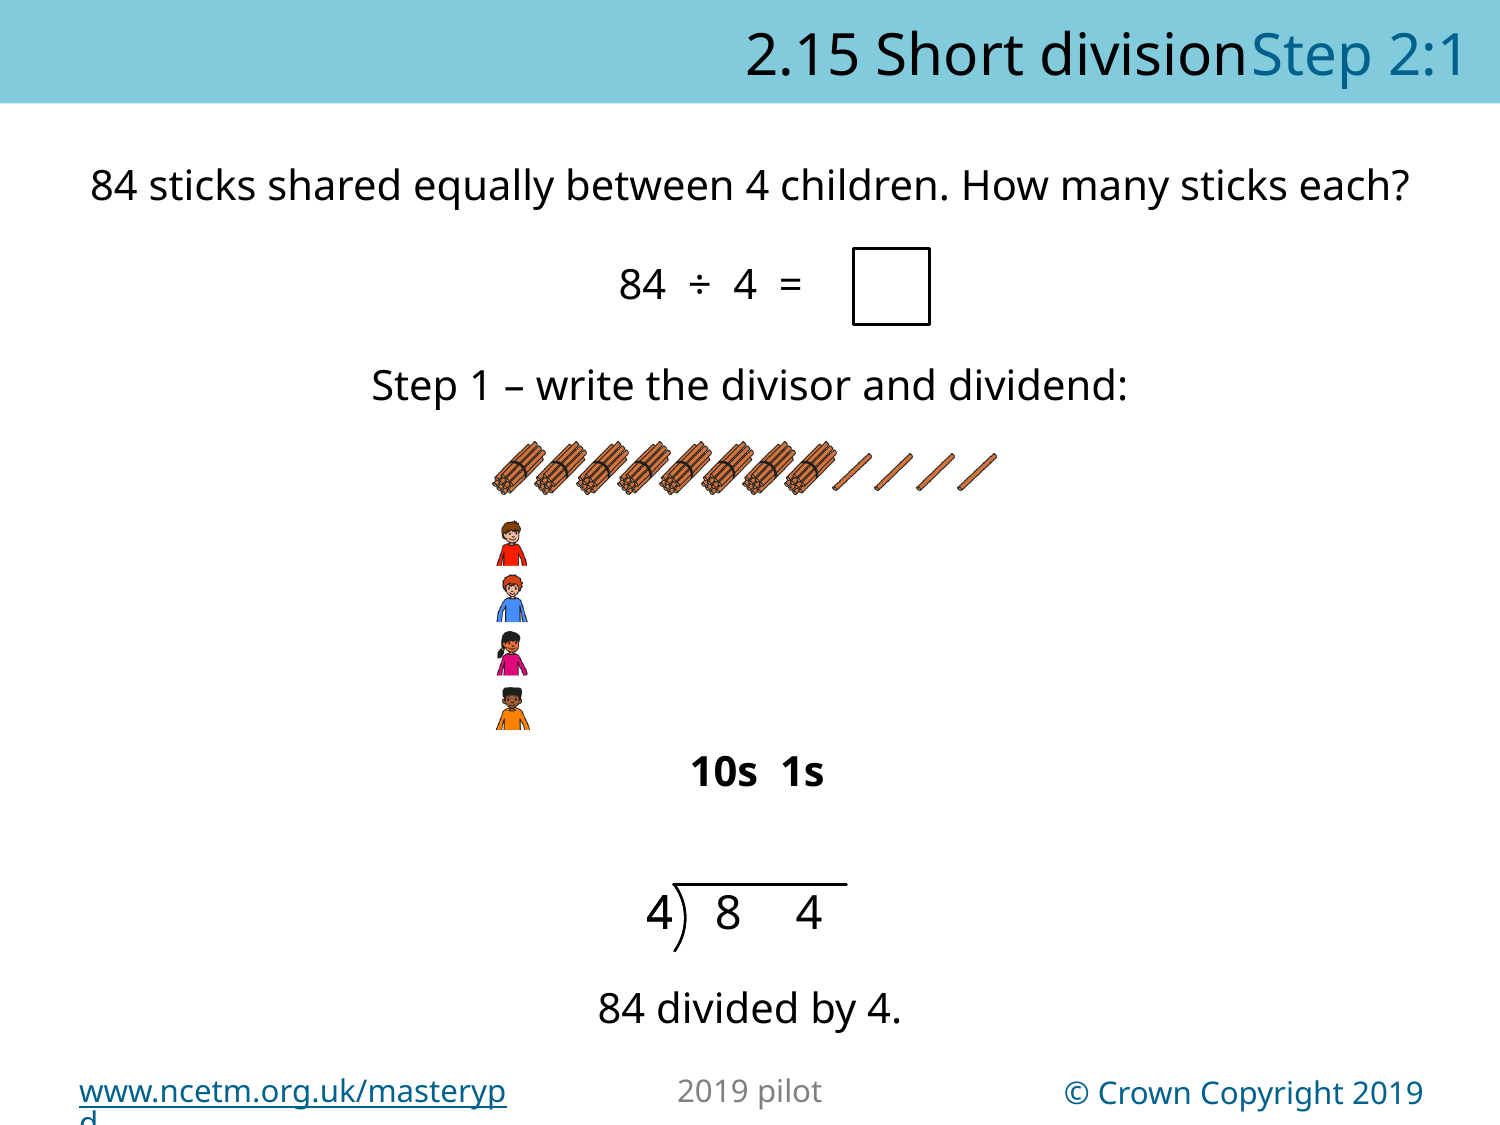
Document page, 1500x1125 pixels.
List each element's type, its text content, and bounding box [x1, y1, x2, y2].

text_box 84 divided by 4. [582, 974, 918, 1040]
text_box 84 sticks shared equally between 4 children. How many sticks each? [74, 150, 1425, 216]
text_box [675, 738, 839, 804]
text_box [853, 248, 930, 325]
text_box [638, 815, 868, 962]
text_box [612, 871, 852, 965]
text_box 84 ÷ 4 = [603, 250, 818, 316]
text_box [492, 441, 997, 730]
text_box Step 1 – write the divisor and dividend: [356, 351, 1144, 417]
list 2.15 Short division Step 2:1 [0, 0, 1500, 104]
